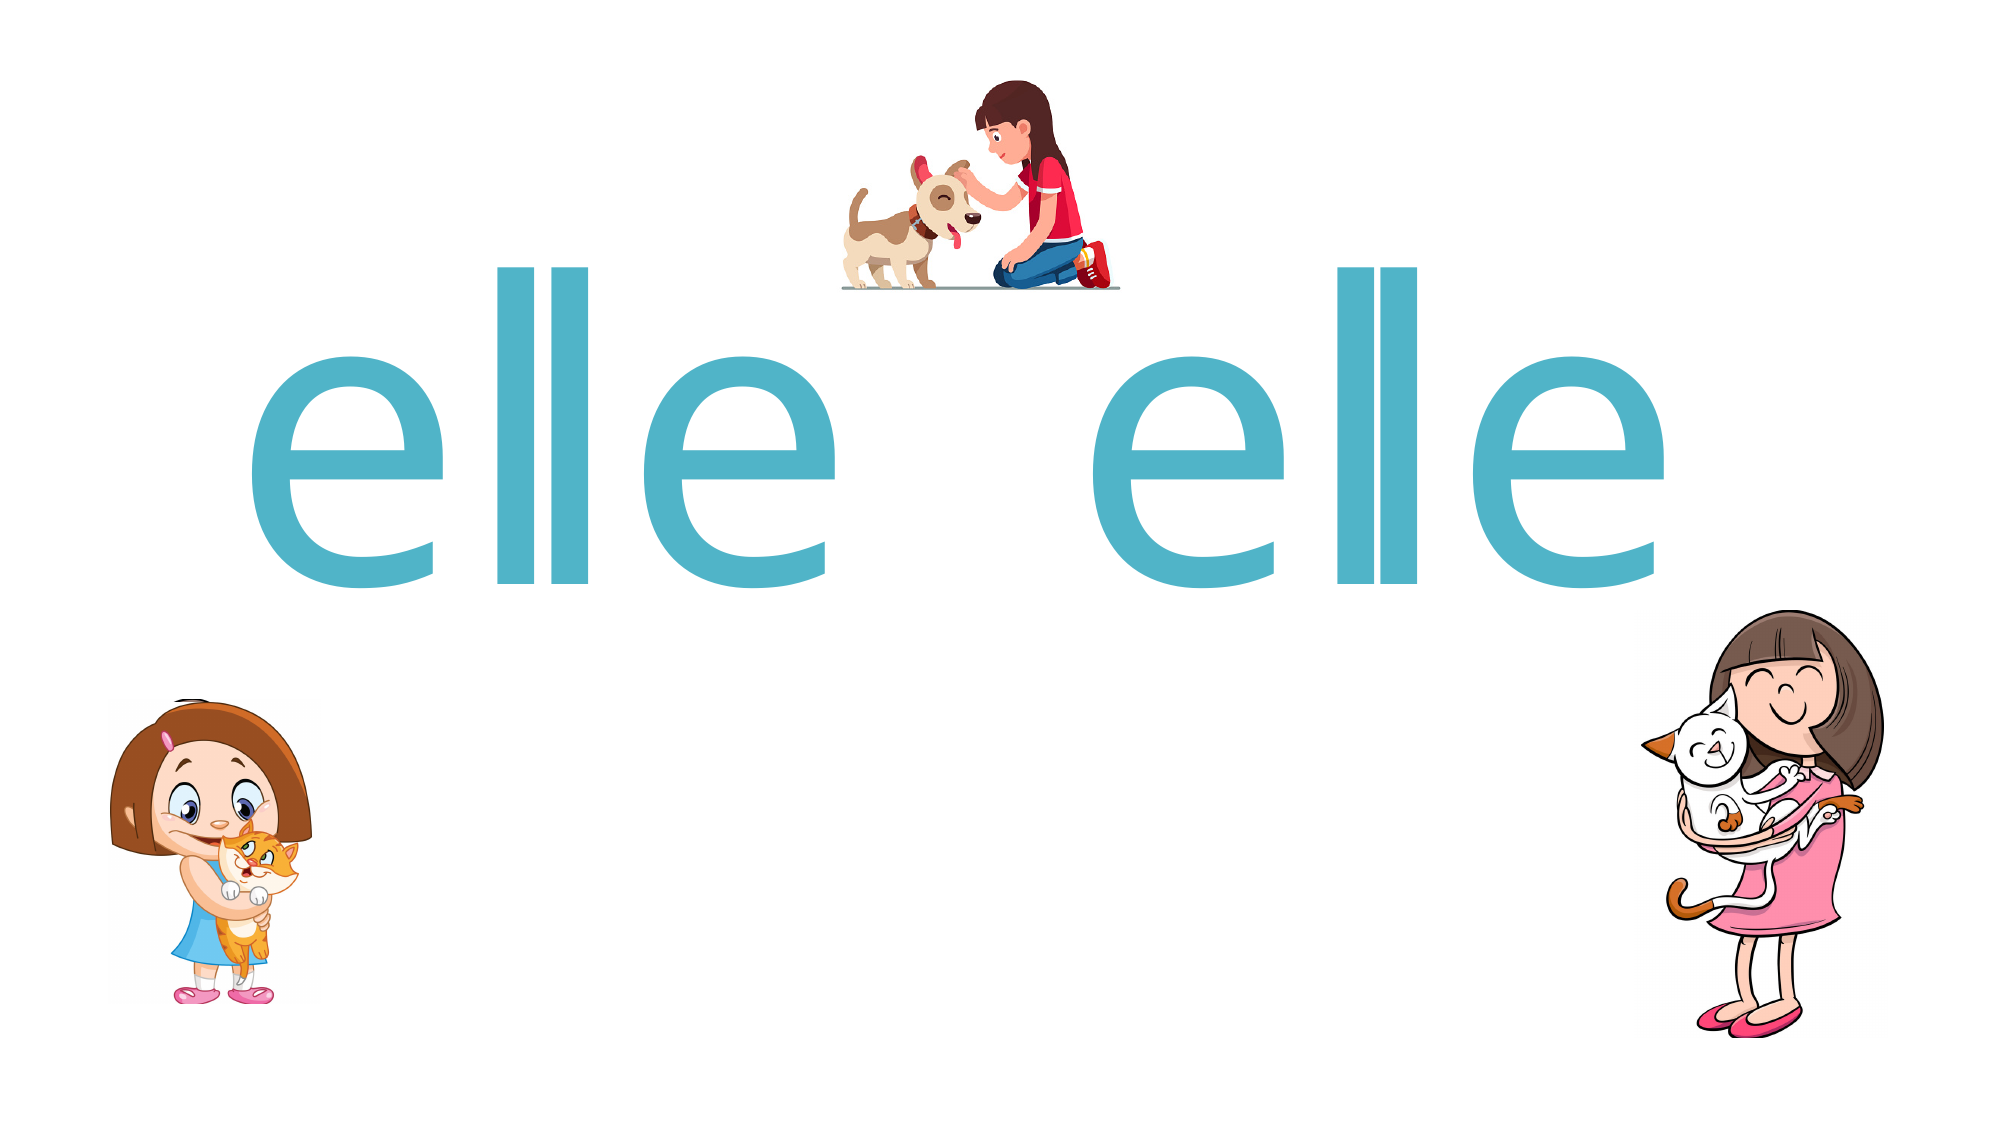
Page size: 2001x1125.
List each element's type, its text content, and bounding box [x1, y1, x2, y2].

text_box le [500, 320, 900, 593]
text_box el [1055, 320, 1330, 593]
picture [798, 43, 1157, 321]
picture [108, 699, 321, 1004]
picture [1633, 610, 1888, 1039]
text_box le [1330, 320, 1730, 593]
title el [214, 320, 500, 593]
